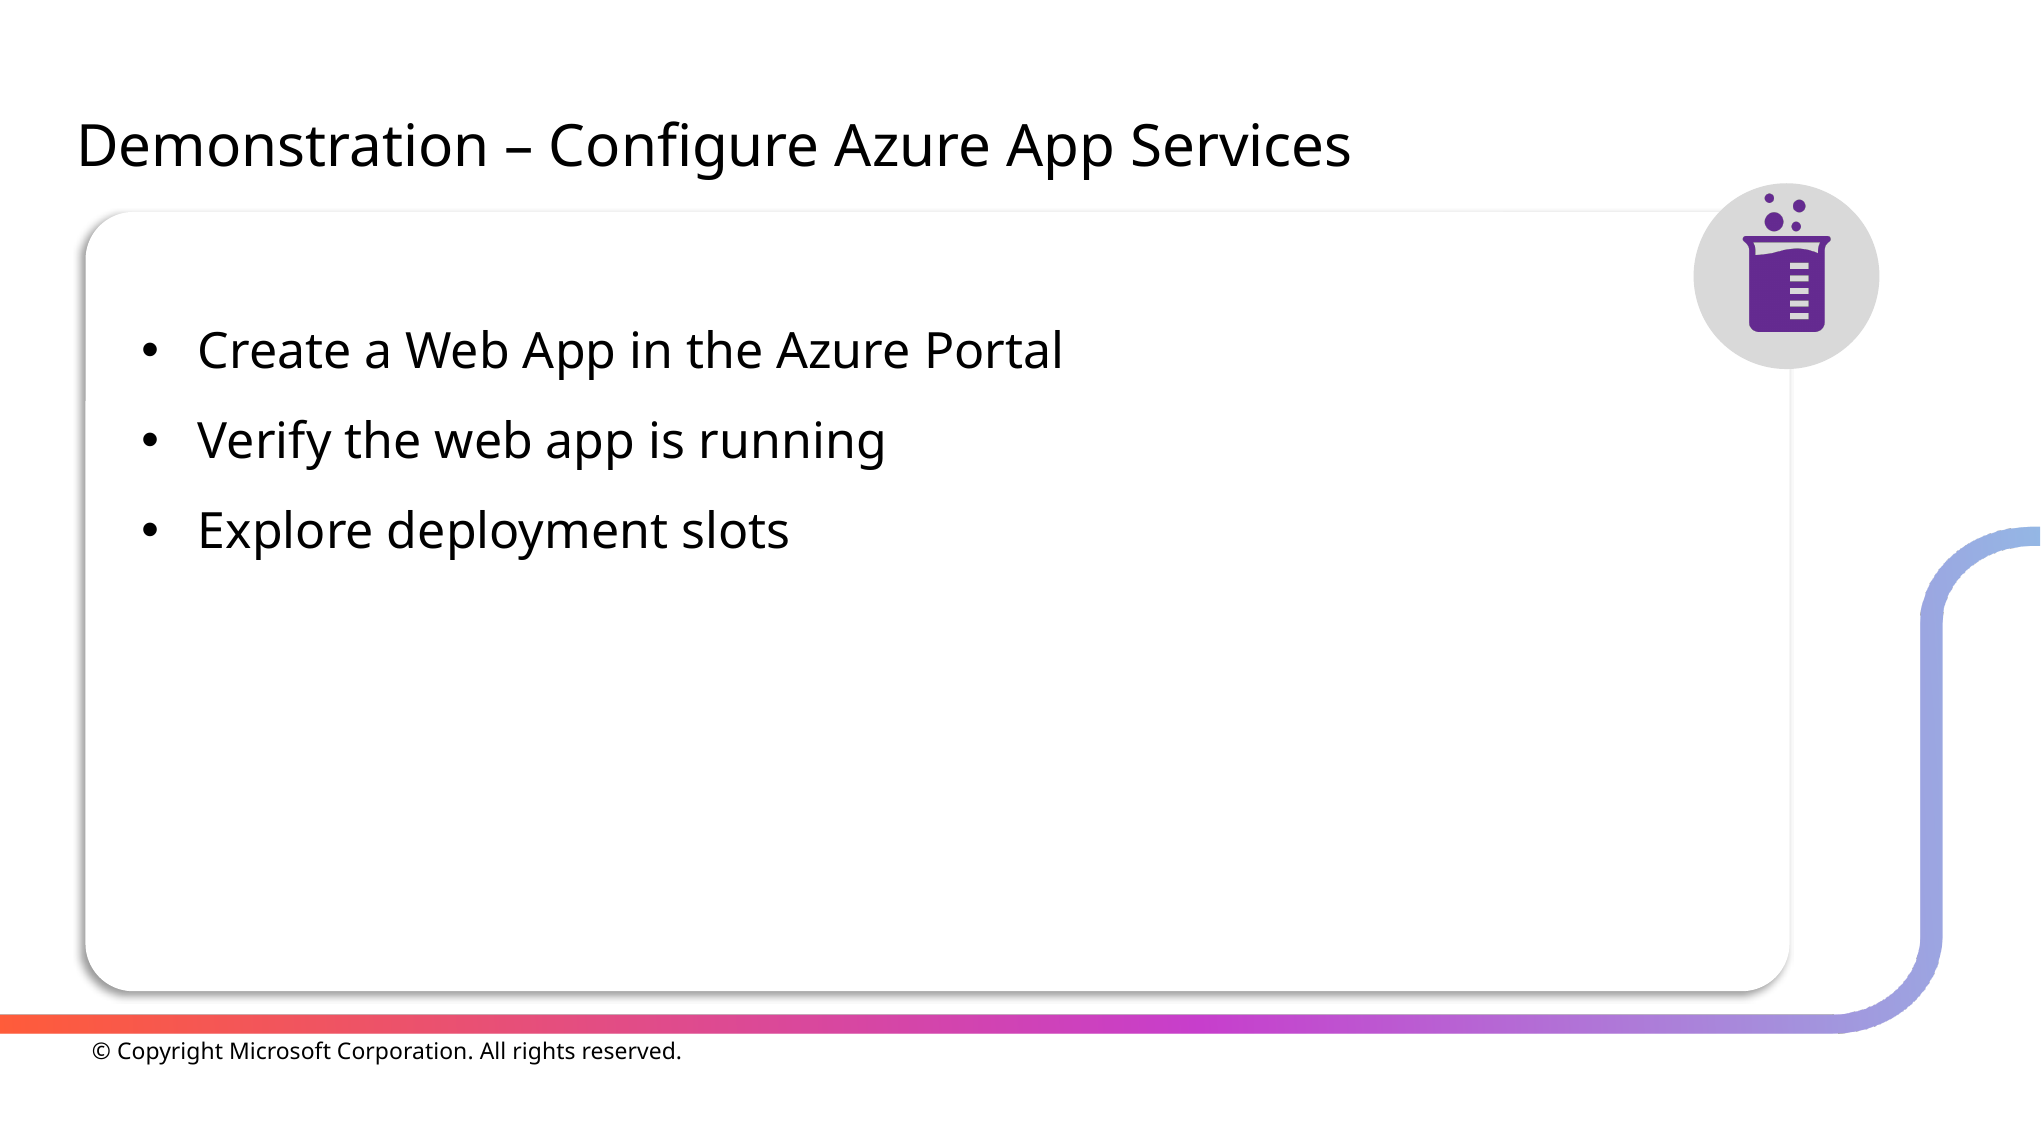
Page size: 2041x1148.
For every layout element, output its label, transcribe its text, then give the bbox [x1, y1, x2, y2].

title Demonstration – Configure Azure App Services [76, 93, 1968, 230]
picture [0, 526, 2041, 1034]
text_box Create a Web App in the Azure Portal Verify the web app is running Explore deployment slots [141, 288, 1065, 559]
picture [1711, 230, 1862, 338]
